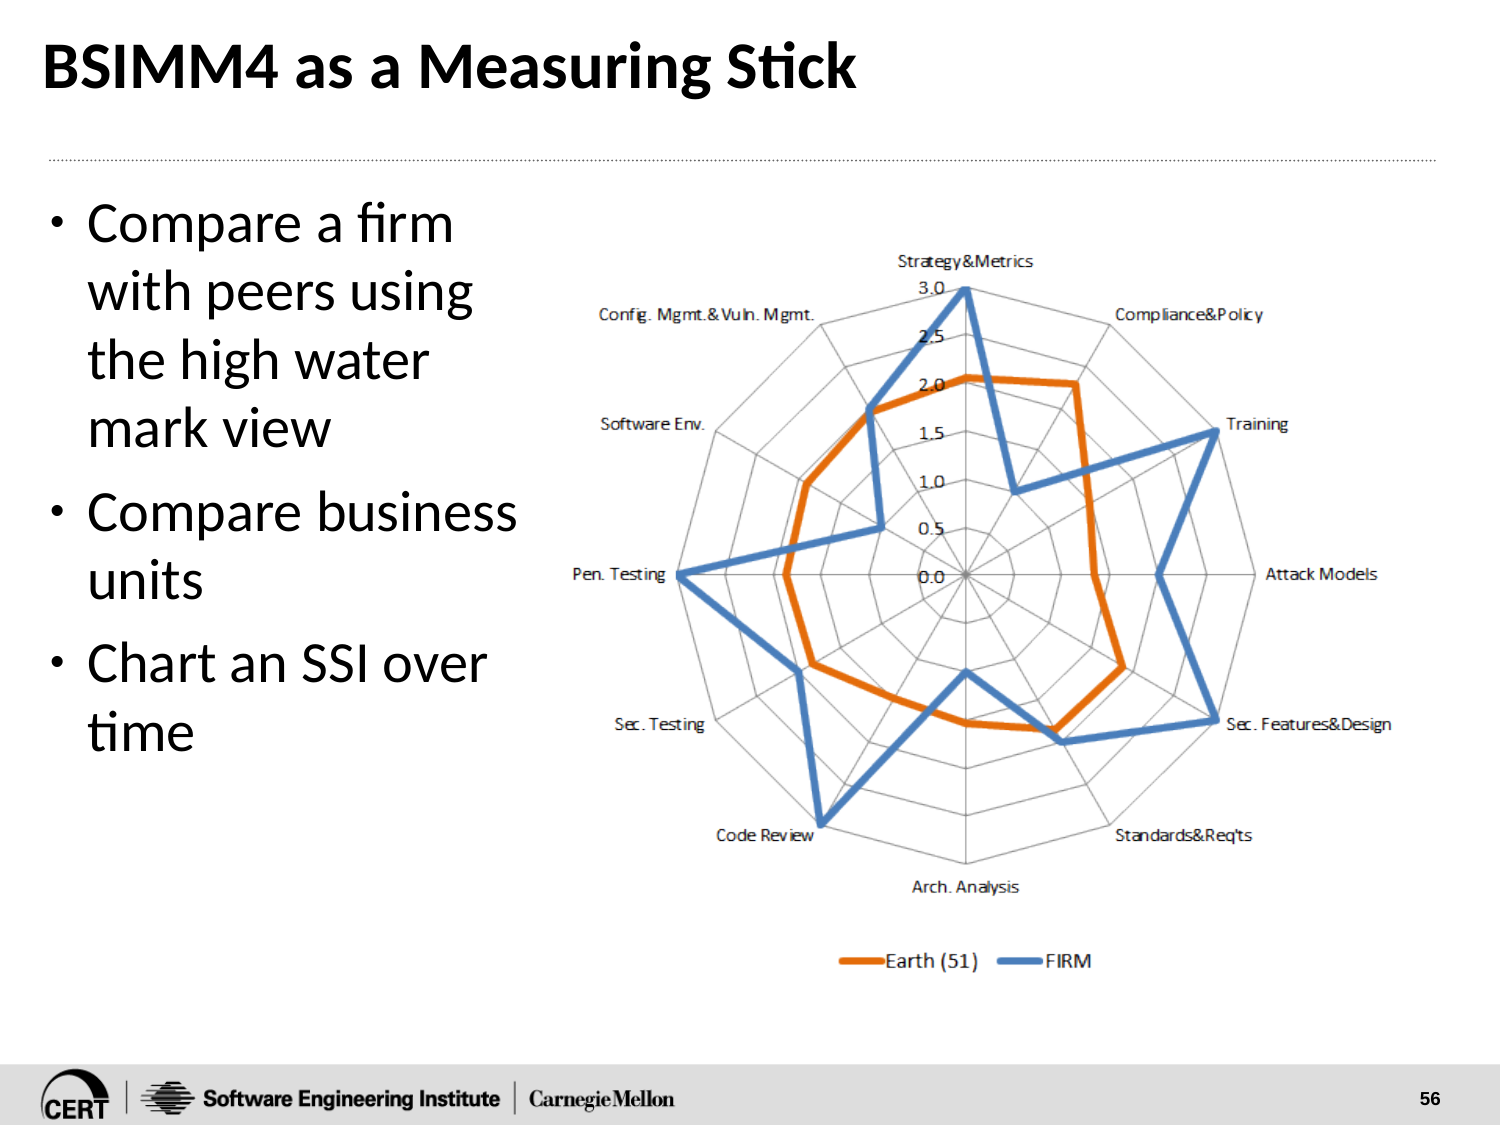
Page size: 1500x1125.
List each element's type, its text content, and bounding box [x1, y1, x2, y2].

picture [24, 1065, 688, 1125]
picture [519, 239, 1428, 974]
list Compare a firm with peers using the high water mark view Compare business units Chart an SSI over time [49, 187, 563, 1001]
title BSIMM4 as a Measuring Stick [42, 37, 1434, 155]
